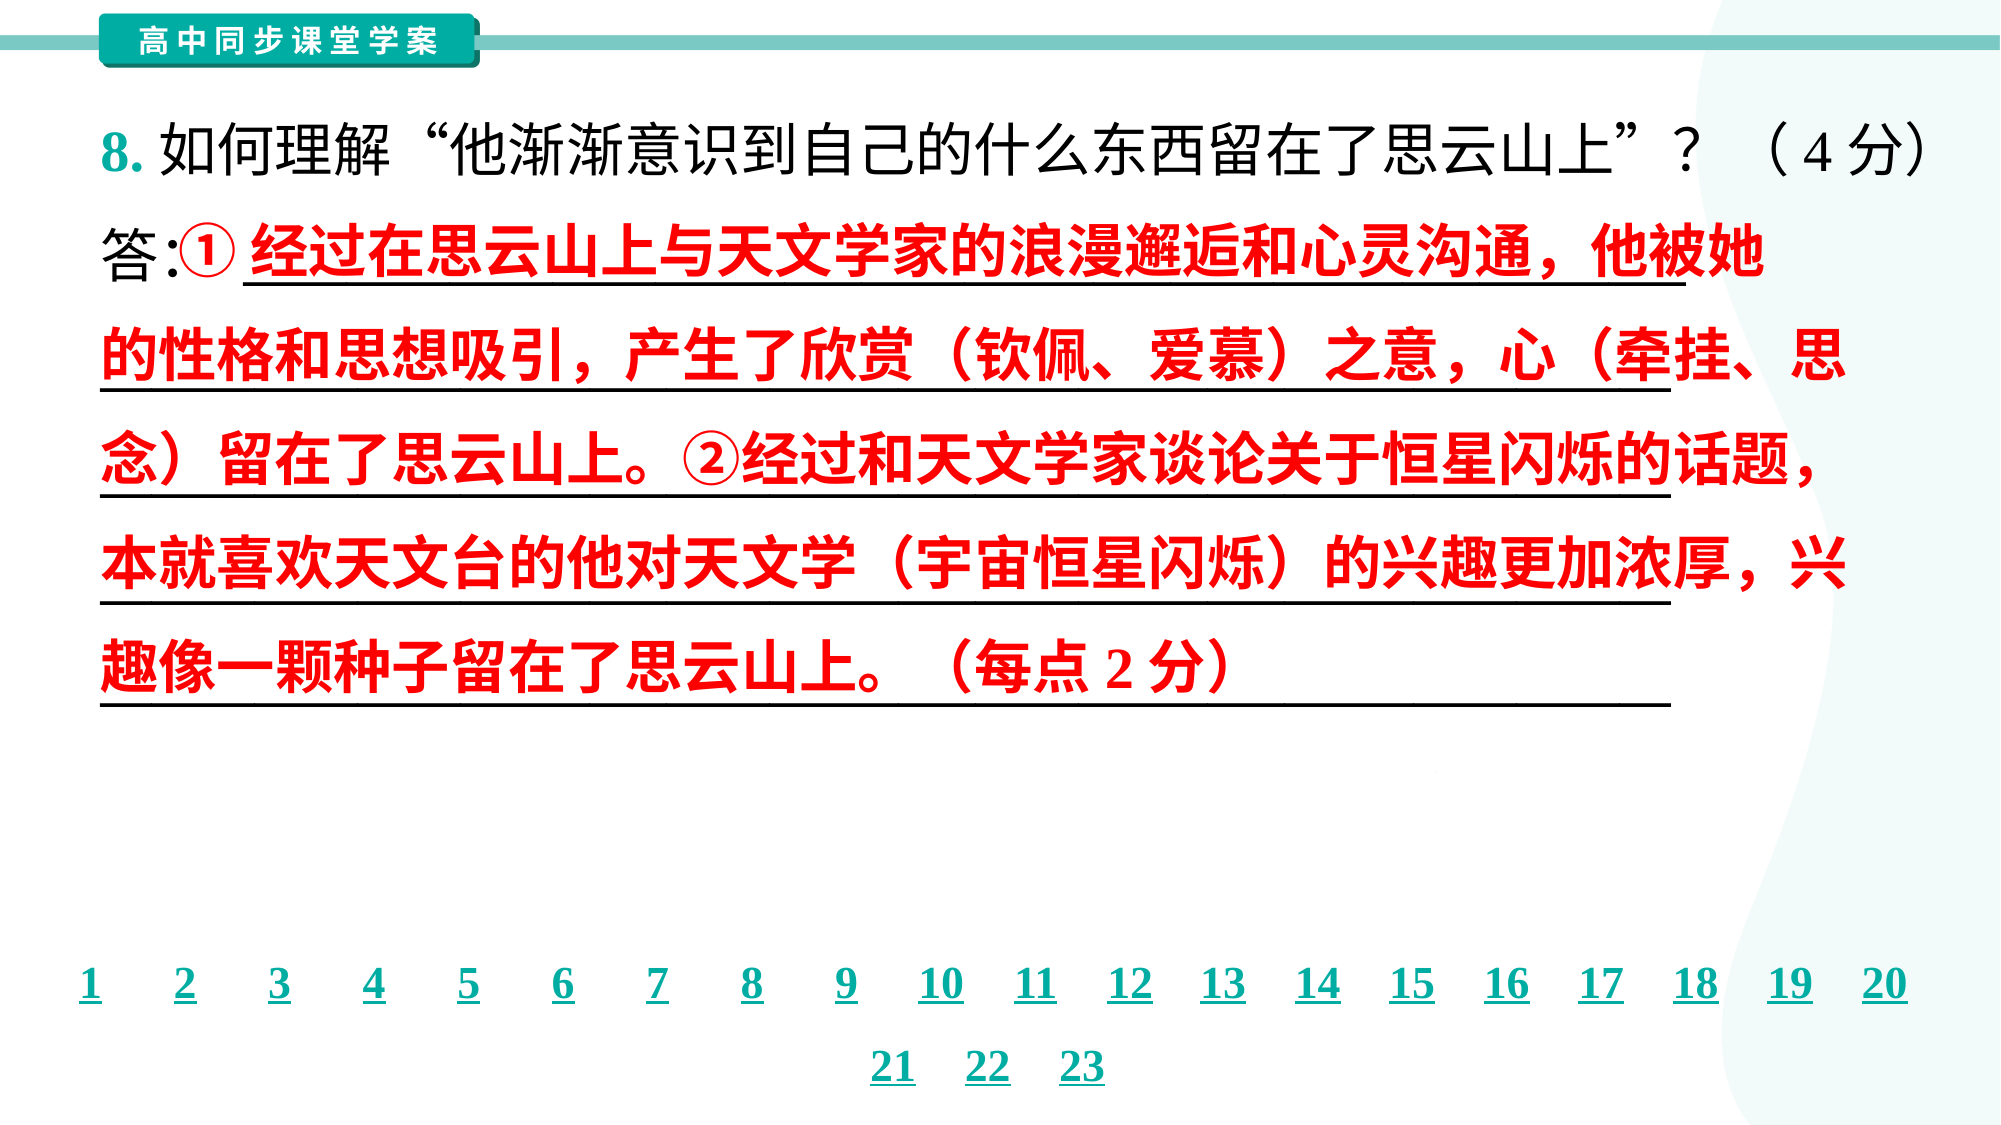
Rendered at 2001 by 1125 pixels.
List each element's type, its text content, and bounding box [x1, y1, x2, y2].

picture [0, 0, 2000, 1125]
text_box 8.如何理解“他渐渐意识到自己的什么东西留在了思云山上”？（4分） 答： ________________________________________________________ _____________________________________________________________ _____________________________________________________________ _____________________________________________________________ _____________________________________________________________ [100, 76, 1899, 179]
text_box 8.如何理解“他渐渐意识到自己的什么东西留在了思云山上”？（4分） 答： ________________________________________________________ _____________________________________________________________ _____________________________________________________________ _____________________________________________________________ _____________________________________________________________ [100, 689, 1899, 695]
text_box ①经过在思云山上与天文学家的浪漫邂逅和心灵沟通，他被她 的性格和思想吸引，产生了欣赏（钦佩、爱慕）之意，心（牵挂、思 念）留在了思云山上。②经过和天文学家谈论关于恒星闪烁的话题， 本就喜欢天文台的他对天文学（宇宙恒星闪烁）的兴趣更加浓厚，兴 趣像一颗种子留在了思云山上。（每点2分） [100, 179, 1899, 689]
